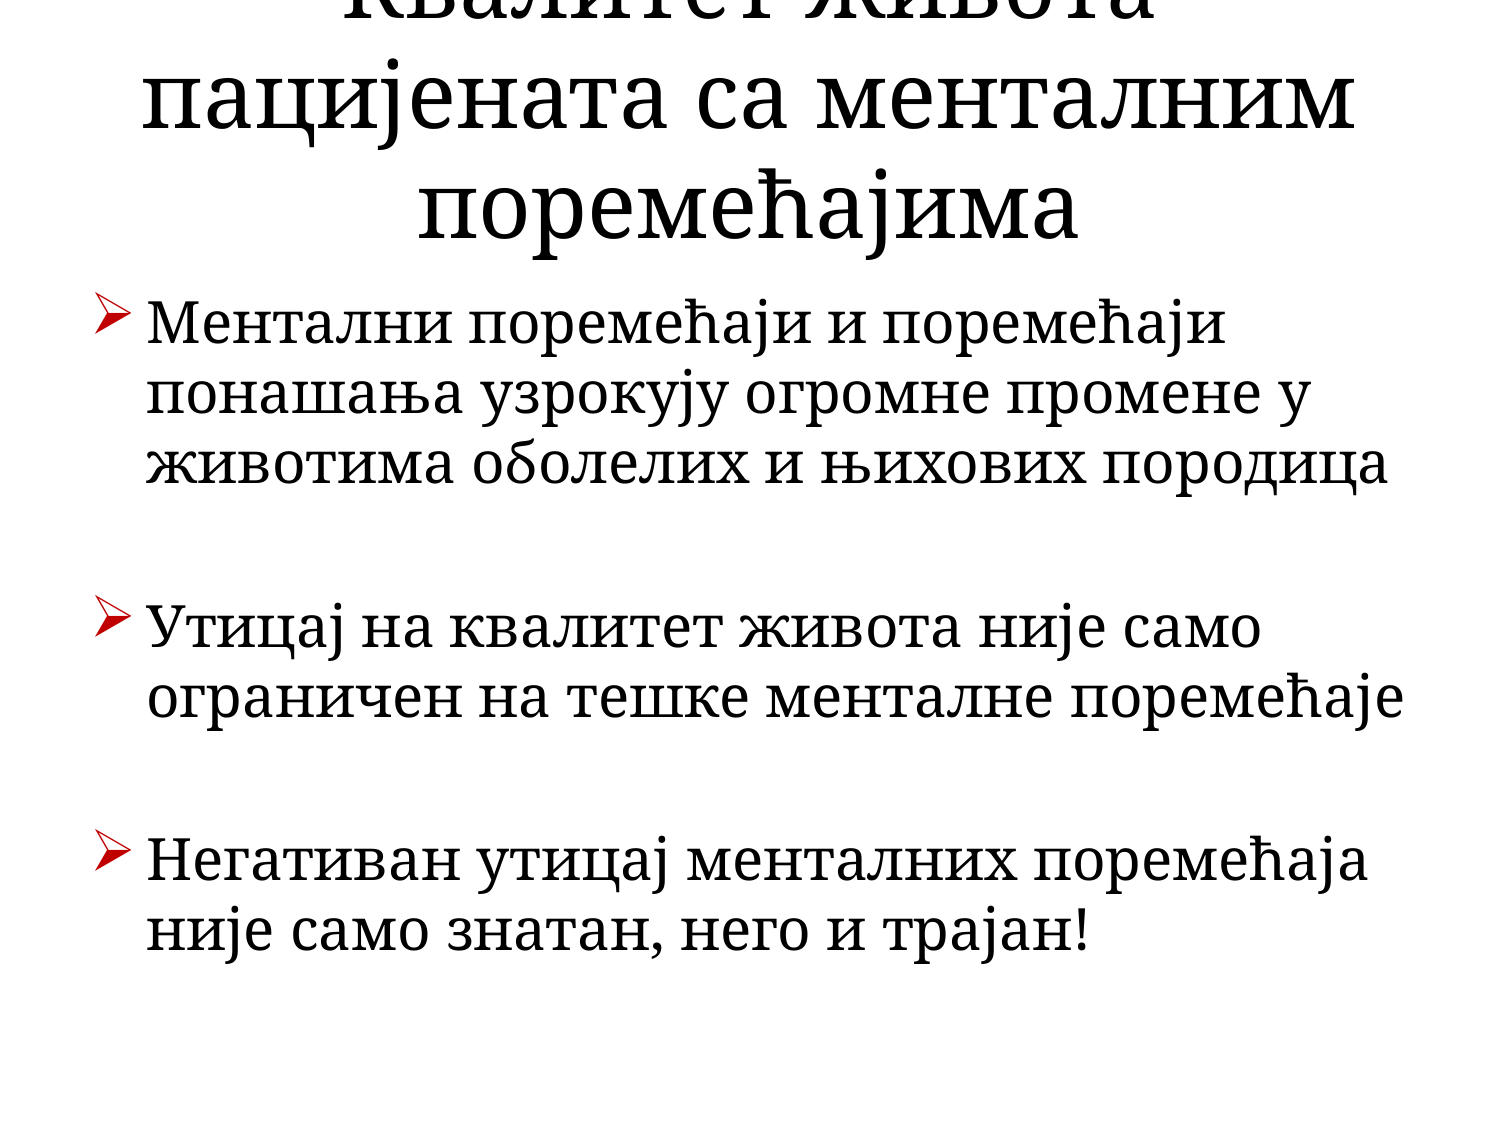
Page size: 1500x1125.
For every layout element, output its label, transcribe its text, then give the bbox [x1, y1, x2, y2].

title Квалитет живота пацијената са менталним поремећајима [74, 0, 1426, 185]
list Ментални поремећаји и поремећаји понашања узрокују огромне промене у животима оболелих и њихових породица Утицај на квалитет живота није само ограничен на тешке менталне поремећаје Негативан утицај менталних поремећаја није само знатан, него и трајан! [74, 196, 1426, 1006]
